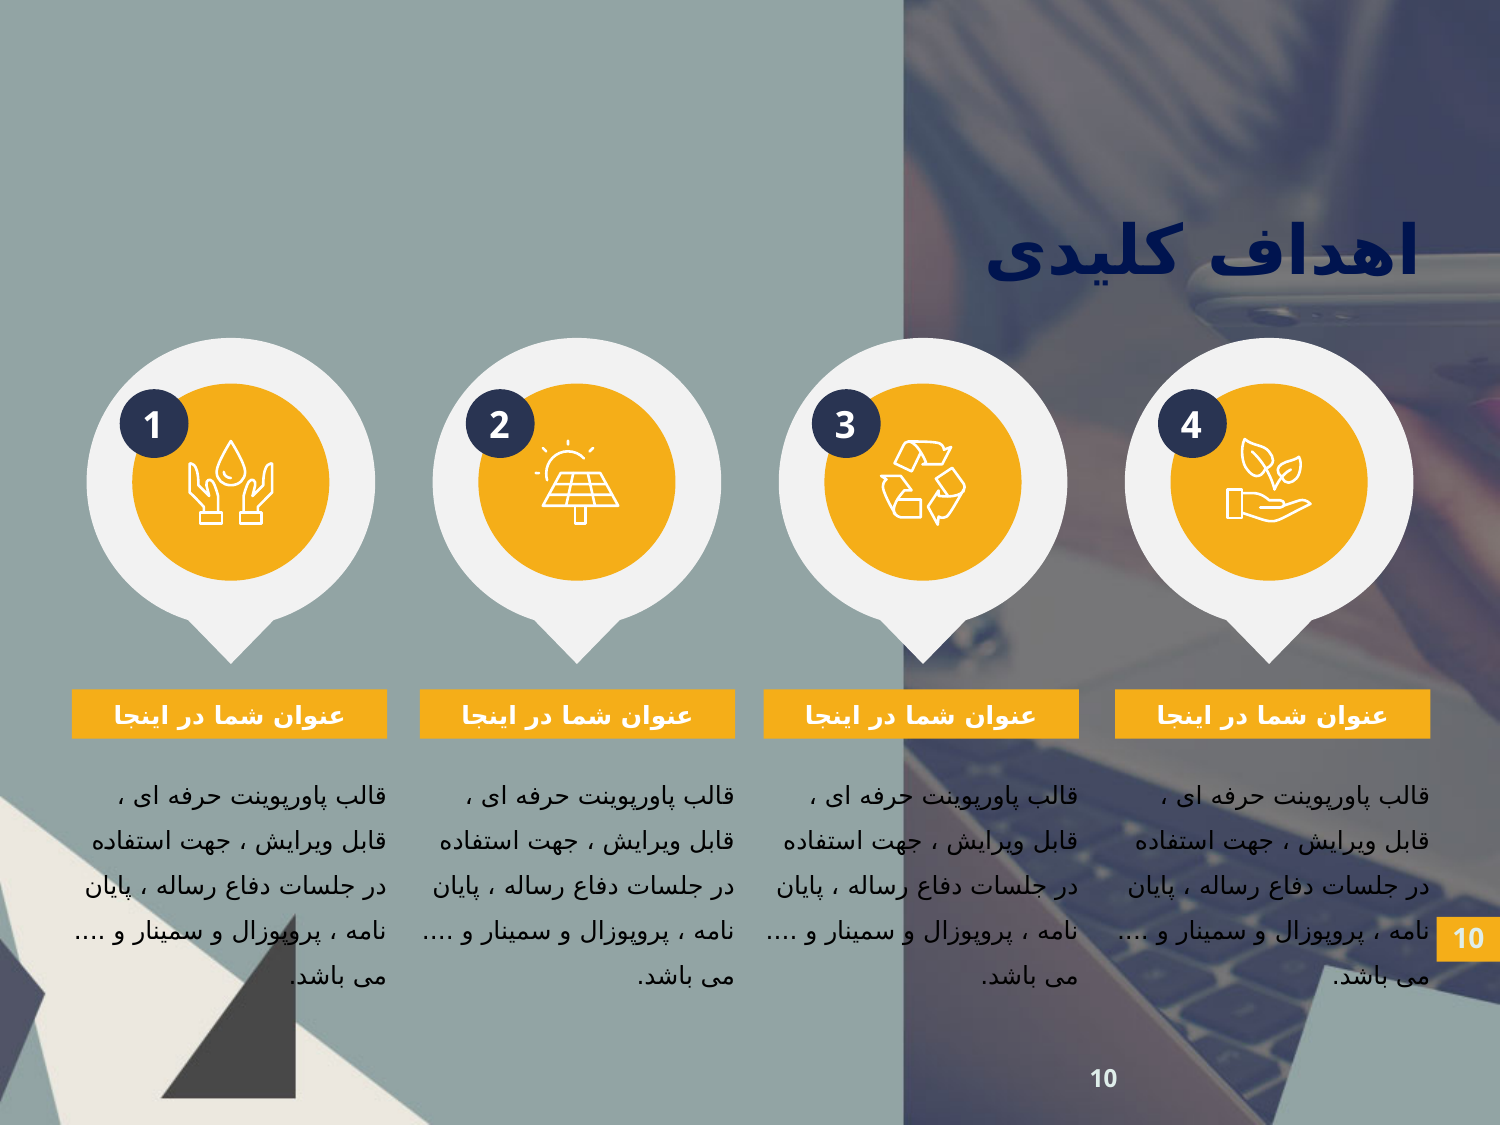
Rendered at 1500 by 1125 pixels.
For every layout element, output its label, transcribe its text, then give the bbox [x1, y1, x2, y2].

text_box عنوان شما در اینجا [1115, 689, 1431, 739]
text_box اهداف کلیدی [63, 208, 1437, 308]
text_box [189, 440, 273, 524]
text_box قالب پاورپوينت حرفه ای ، قابل ویرایش ، جهت استفاده در جلسات دفاع رساله ، پایان نامه ، پروپوزال و سمینار و .... می باشد. [419, 764, 736, 990]
text_box [476, 381, 678, 583]
text_box عنوان شما در اینجا [763, 689, 1079, 739]
text_box [1122, 335, 1416, 667]
text_box [84, 335, 378, 667]
text_box 10 [1434, 915, 1500, 964]
text_box [822, 381, 1024, 583]
text_box 1 [117, 387, 191, 461]
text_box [1227, 438, 1311, 526]
text_box [430, 335, 724, 667]
text_box 2 [463, 387, 537, 461]
text_box عنوان شما در اینجا [71, 689, 388, 739]
slide_number 10 [1074, 1054, 1425, 1103]
text_box قالب پاورپوينت حرفه ای ، قابل ویرایش ، جهت استفاده در جلسات دفاع رساله ، پایان نامه ، پروپوزال و سمینار و .... می باشد. [763, 764, 1079, 990]
text_box 3 [809, 387, 883, 461]
text_box قالب پاورپوينت حرفه ای ، قابل ویرایش ، جهت استفاده در جلسات دفاع رساله ، پایان نامه ، پروپوزال و سمینار و .... می باشد. [1115, 764, 1431, 990]
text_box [880, 439, 966, 525]
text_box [535, 440, 619, 524]
text_box عنوان شما در اینجا [419, 689, 736, 739]
text_box 4 [1155, 387, 1229, 461]
text_box [776, 335, 1070, 667]
picture [0, 0, 1500, 1125]
text_box [1168, 381, 1370, 583]
text_box [130, 381, 332, 583]
text_box قالب پاورپوينت حرفه ای ، قابل ویرایش ، جهت استفاده در جلسات دفاع رساله ، پایان نامه ، پروپوزال و سمینار و .... می باشد. [71, 764, 388, 990]
